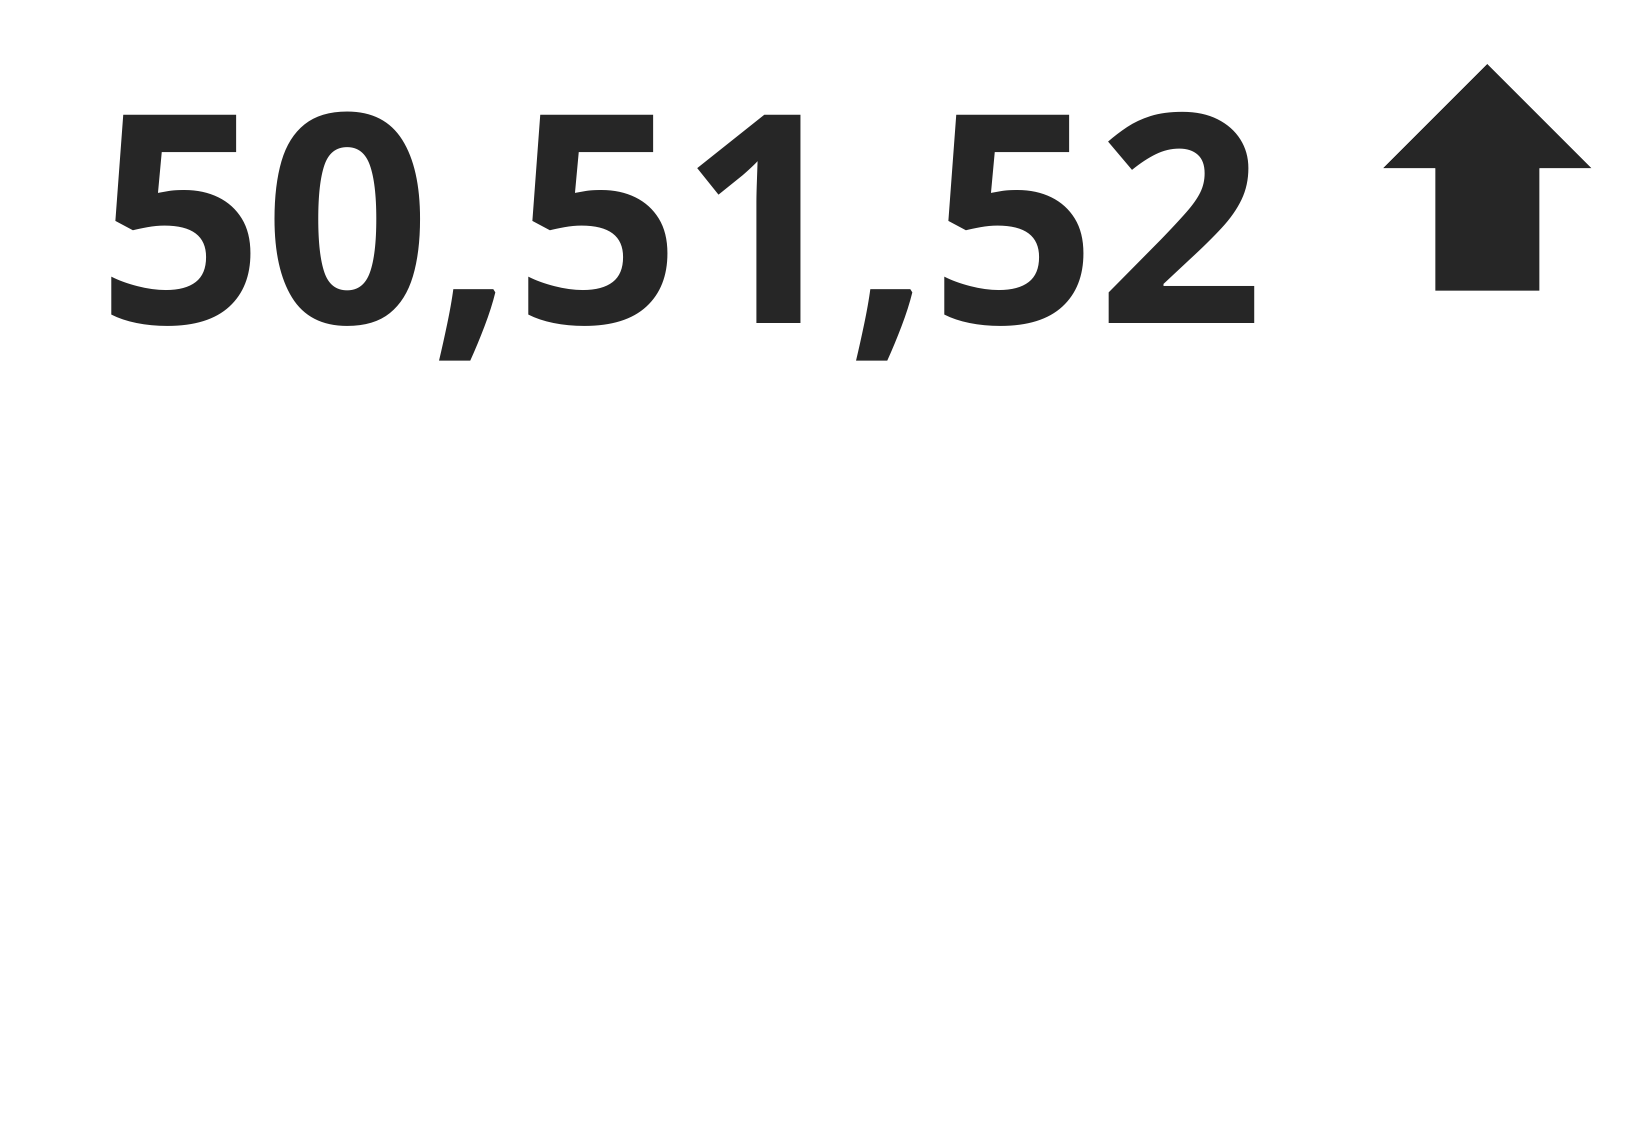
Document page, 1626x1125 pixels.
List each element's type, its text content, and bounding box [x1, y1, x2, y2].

text_box 50,51,52 [97, 32, 1266, 383]
text_box [1380, 62, 1594, 292]
